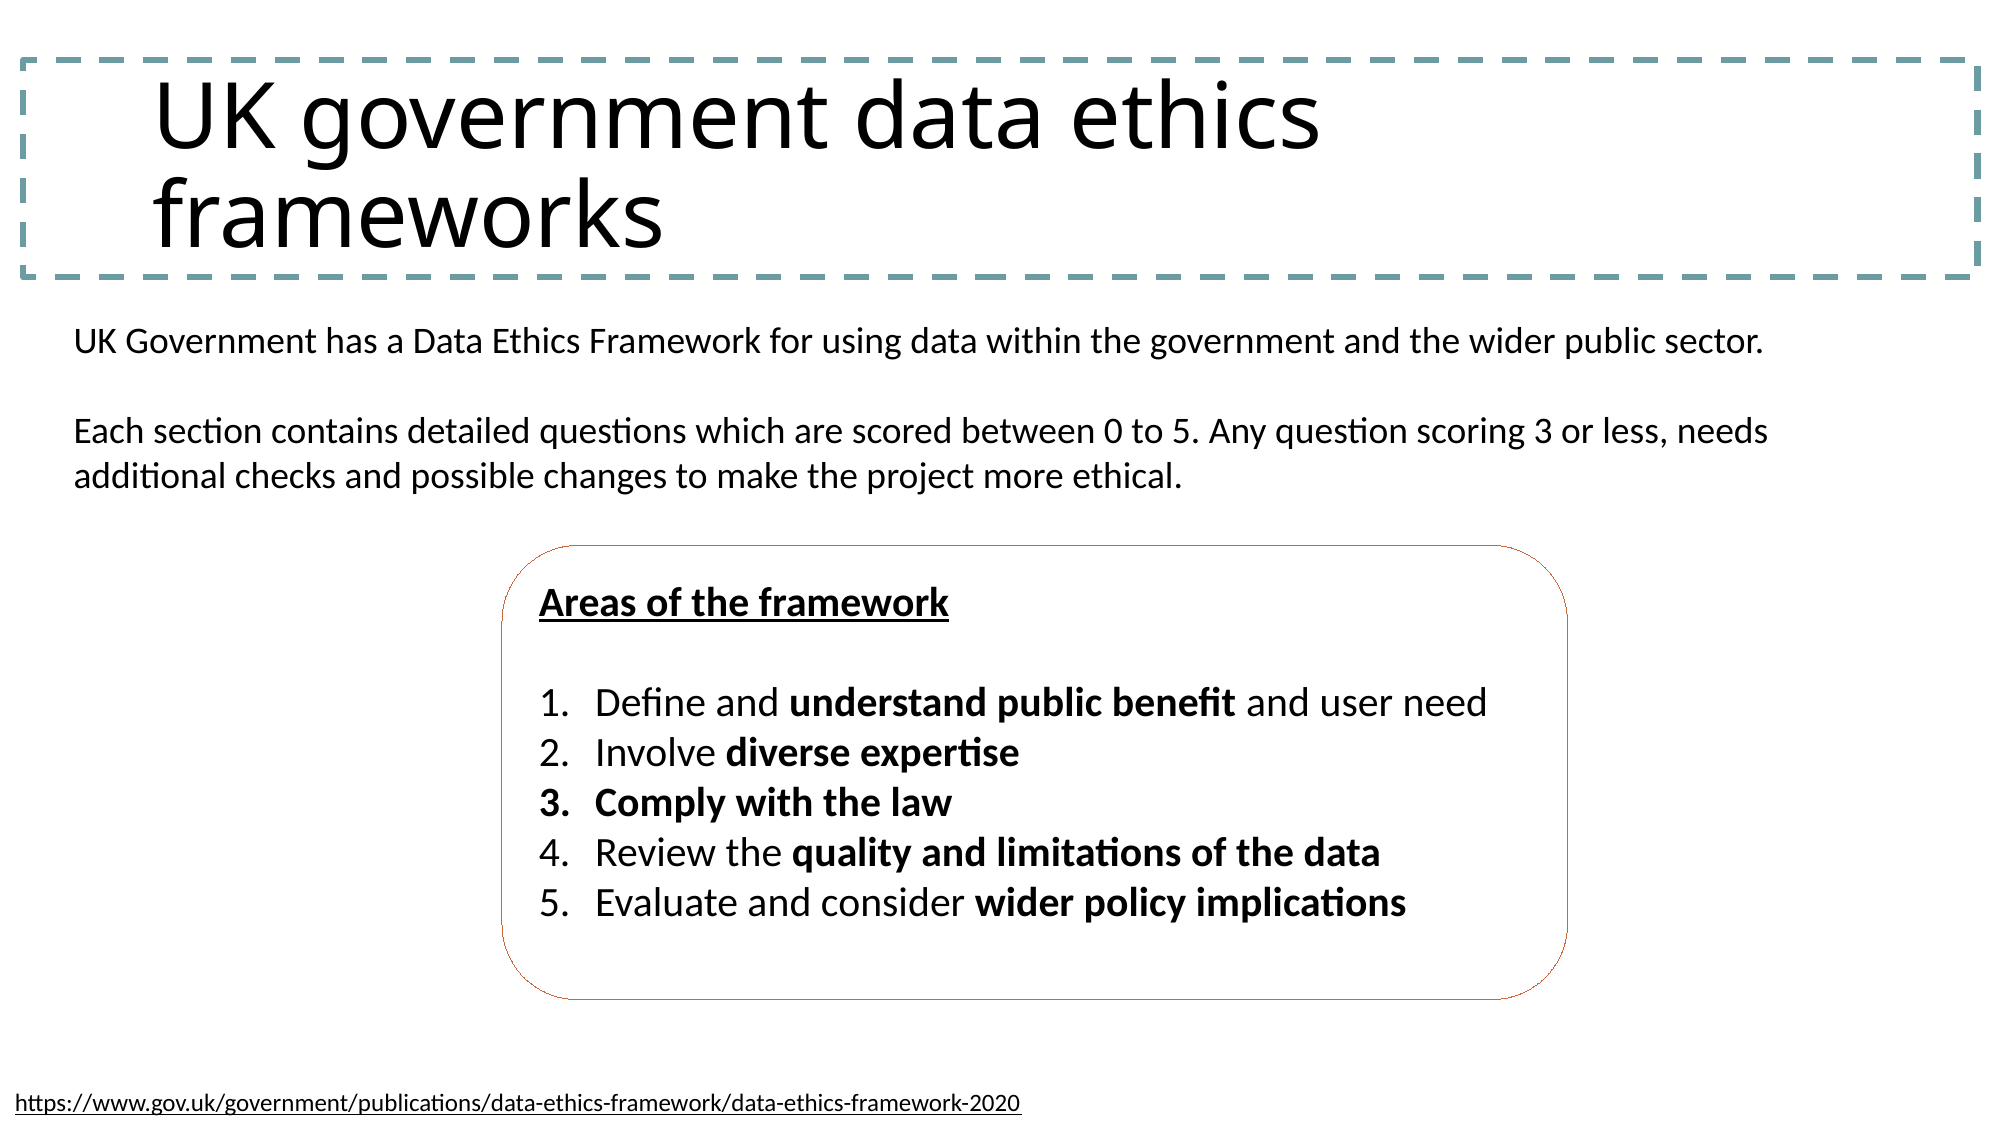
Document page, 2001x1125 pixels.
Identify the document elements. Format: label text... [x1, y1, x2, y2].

title UK government data ethics frameworks [137, 59, 1863, 278]
text_box UK Government has a Data Ethics Framework for using data within the government and the wider public sector. Each section contains detailed questions which are scored between 0 to 5. Any question scoring 3 or less, needs additional checks and possible changes to make the project more ethical. [58, 308, 1942, 594]
text_box https://www.gov.uk/government/publications/data-ethics-framework/data-ethics-framework-2020 [0, 1079, 1814, 1125]
text_box Areas of the framework Define and understand public benefit and user need Involve diverse expertise Comply with the law Review the quality and limitations of the data Evaluate and consider wider policy implications [501, 545, 1568, 1000]
